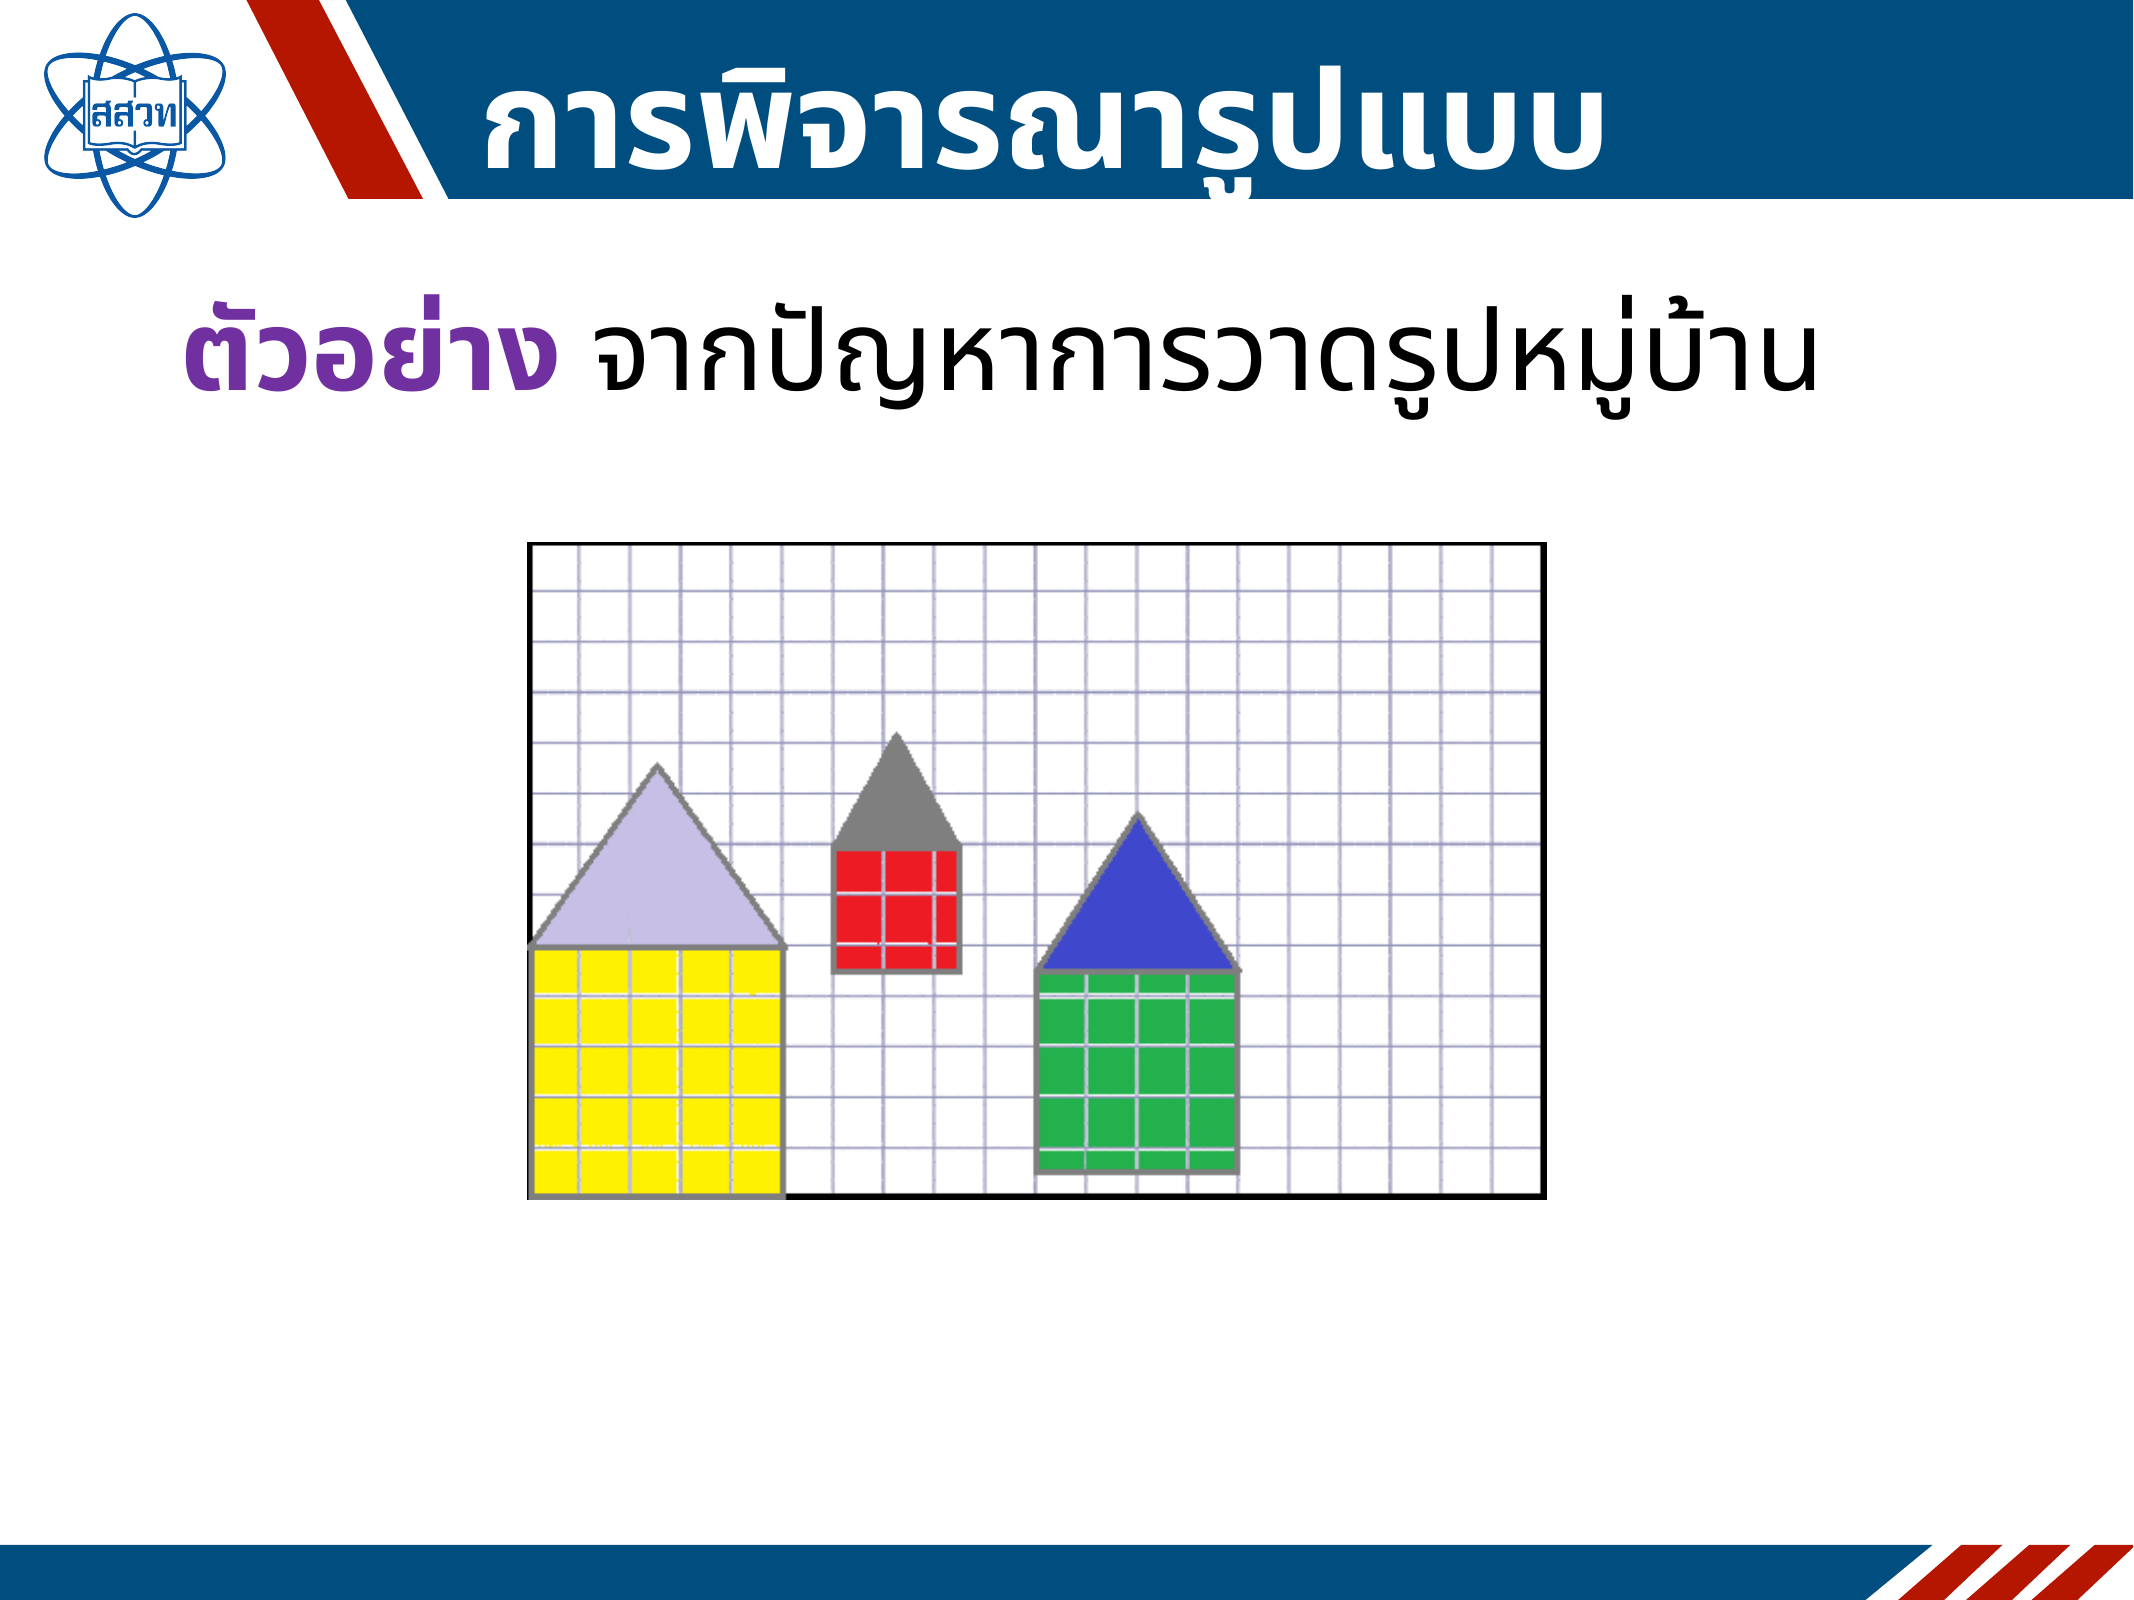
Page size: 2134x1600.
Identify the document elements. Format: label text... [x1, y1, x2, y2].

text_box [0, 1544, 2134, 1600]
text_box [241, 0, 2134, 200]
text_box การพิจารณารูปแบบ [471, 200, 2003, 204]
picture [527, 541, 1547, 1201]
text_box ตัวอย่าง จากปัญหาการวาดรูปหมู่บ้าน [172, 269, 1854, 421]
picture [43, 13, 226, 219]
